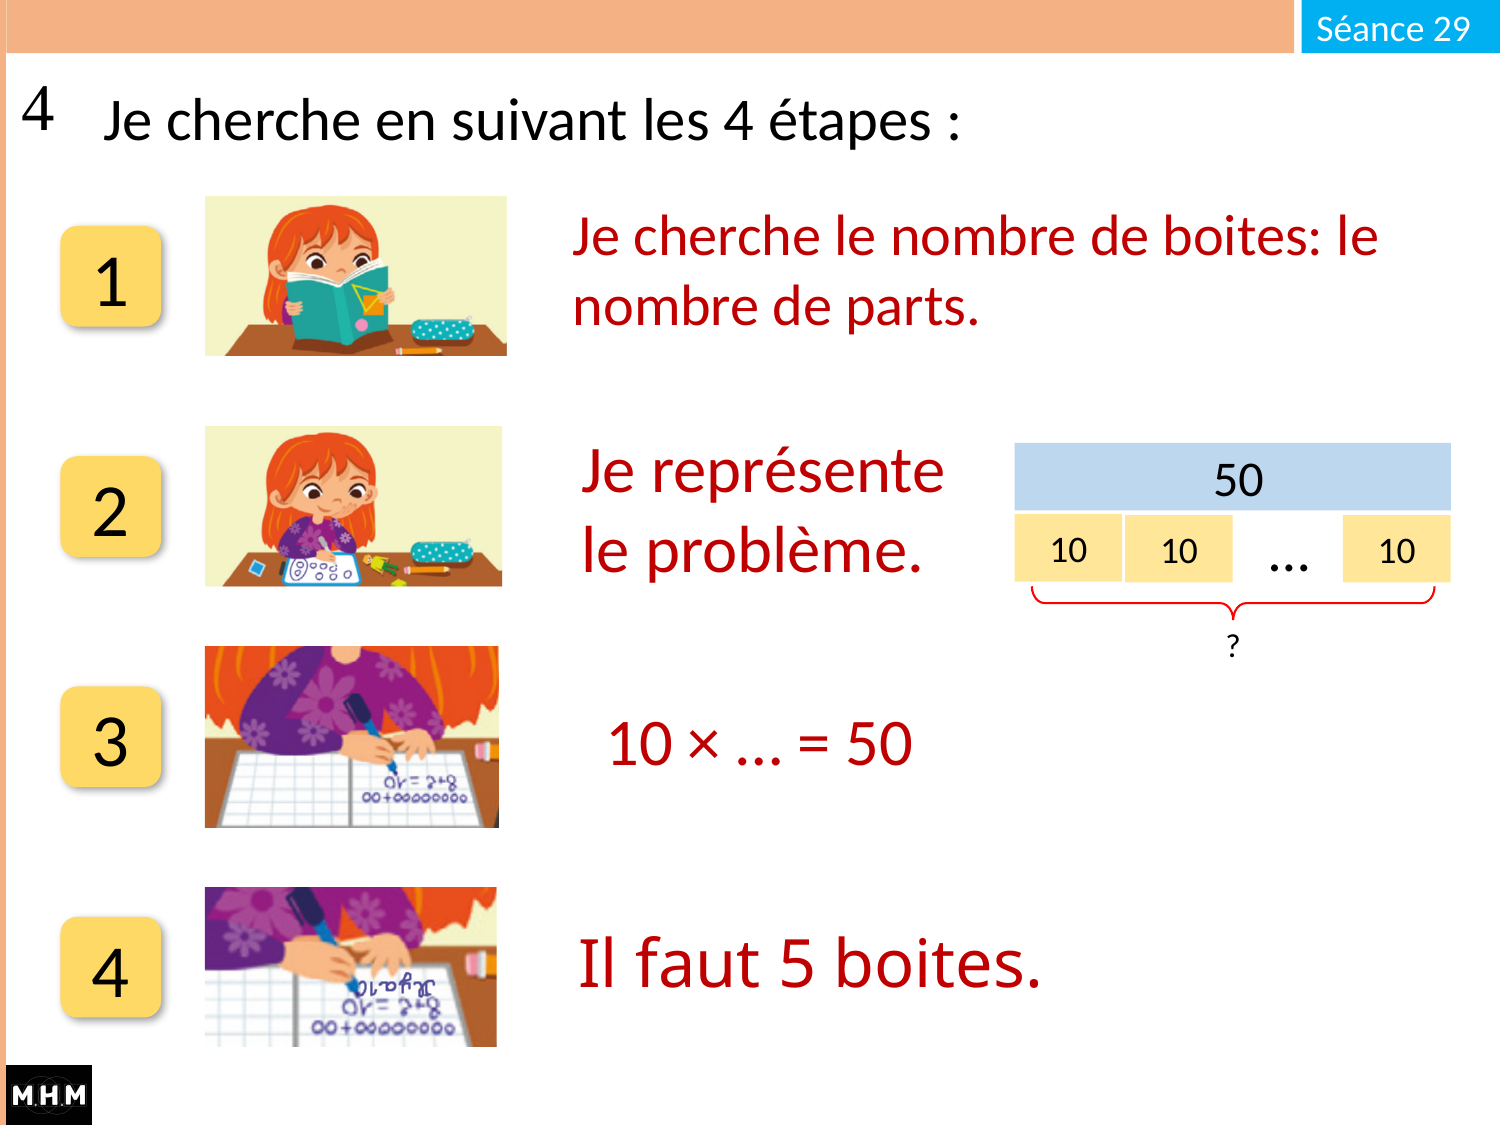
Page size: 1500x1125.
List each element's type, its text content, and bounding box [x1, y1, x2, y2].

picture [6, 1065, 92, 1125]
picture [204, 426, 503, 587]
text_box Je représente le problème. [566, 418, 1418, 593]
text_box 4 [59, 915, 163, 1019]
text_box Je cherche le nombre de boites: le nombre de parts. [558, 189, 1494, 345]
text_box 1 [59, 224, 163, 328]
text_box Il faut 5 boites. [563, 913, 1494, 1009]
title Je cherche en suivant les 4 étapes : [88, 35, 1382, 161]
picture [204, 646, 499, 828]
text_box 3 [59, 685, 163, 789]
text_box 2 [59, 455, 163, 558]
text_box 10 × … = 50 [575, 691, 1427, 786]
picture [204, 887, 497, 1047]
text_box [1014, 442, 1452, 678]
picture [204, 196, 515, 356]
